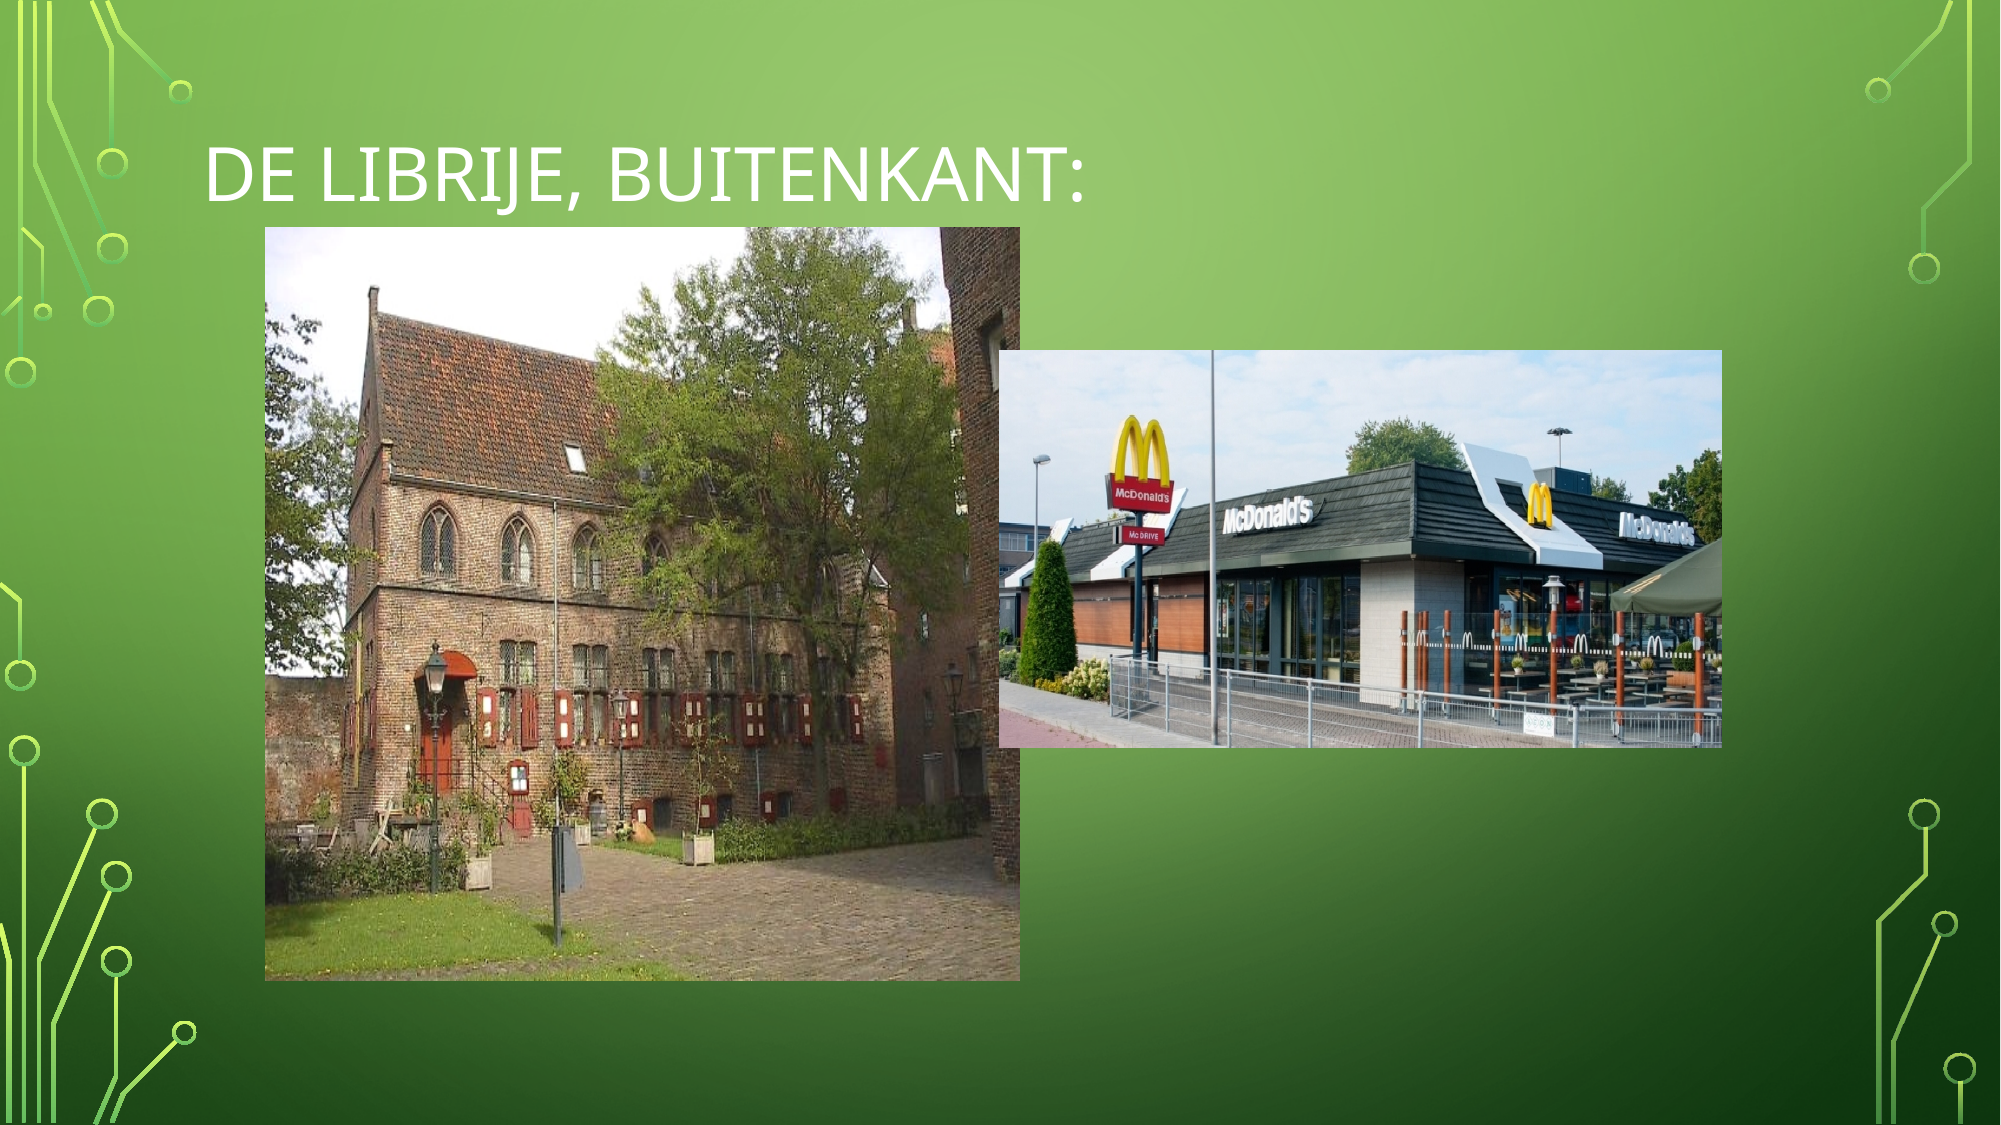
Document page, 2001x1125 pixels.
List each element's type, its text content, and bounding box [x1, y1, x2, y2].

title De Librije, buitenkant: [187, 101, 1813, 344]
picture [265, 226, 1722, 982]
